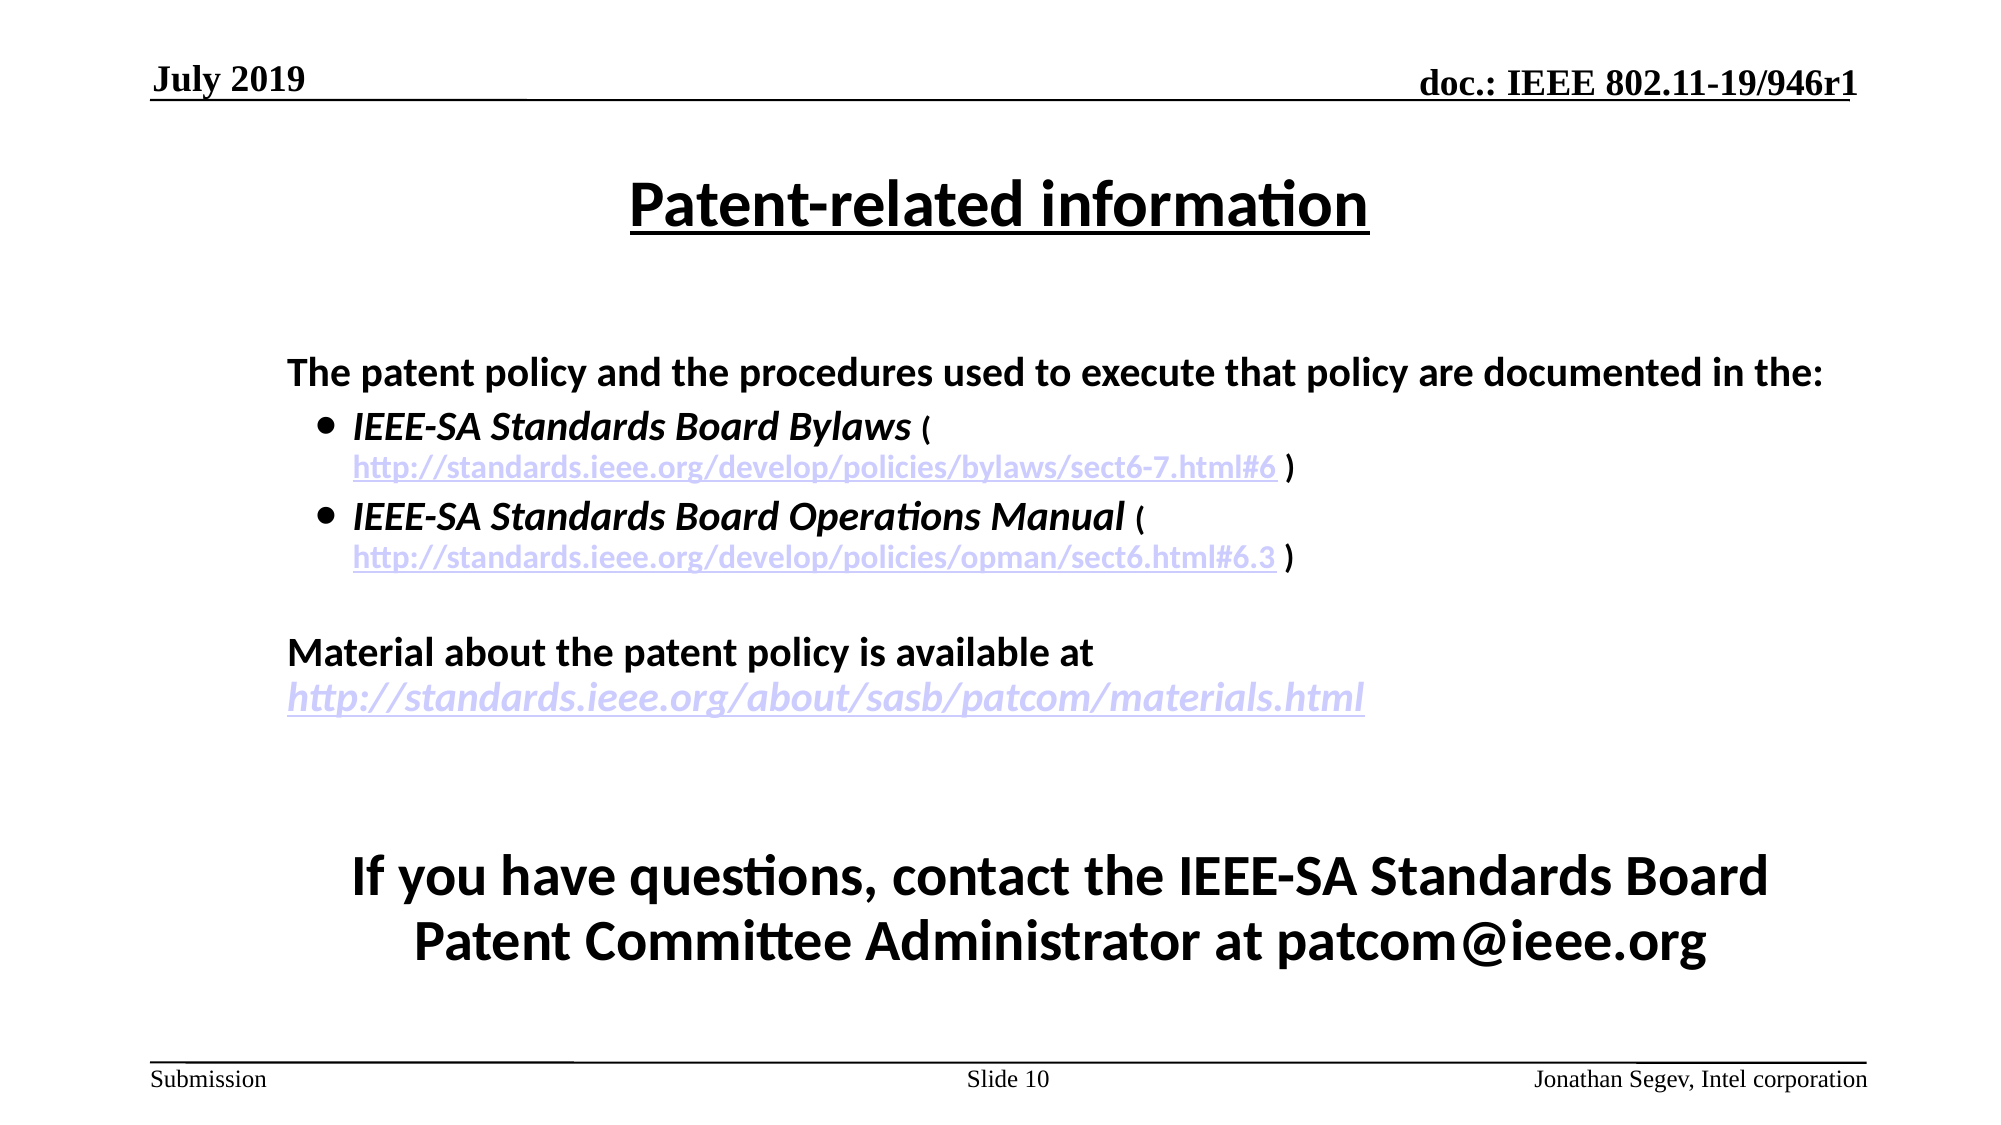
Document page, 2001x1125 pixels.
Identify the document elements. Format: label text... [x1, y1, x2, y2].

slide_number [152, 54, 563, 100]
list The patent policy and the procedures used to execute that policy are documented in the: IEEE-SA Standards Board Bylaws (http://standards.ieee.org/develop/policies/bylaws/sect6-7.html#6 ) IEEE-SA Standards Board Operations Manual (http://standards.ieee.org/develop/policies/opman/sect6.html#6.3 ) Material about the patent policy is available at http://standards.ieee.org/about/sasb/patcom/materials.html If you have questions, contact the IEEE-SA Standards Board Patent Committee Administrator at patcom@ieee.org [149, 324, 1850, 1000]
slide_number Slide 10 [950, 1061, 1067, 1123]
title Patent-related information [149, 112, 1850, 288]
footer Jonathan Segev, Intel corporation [1171, 1061, 1869, 1093]
